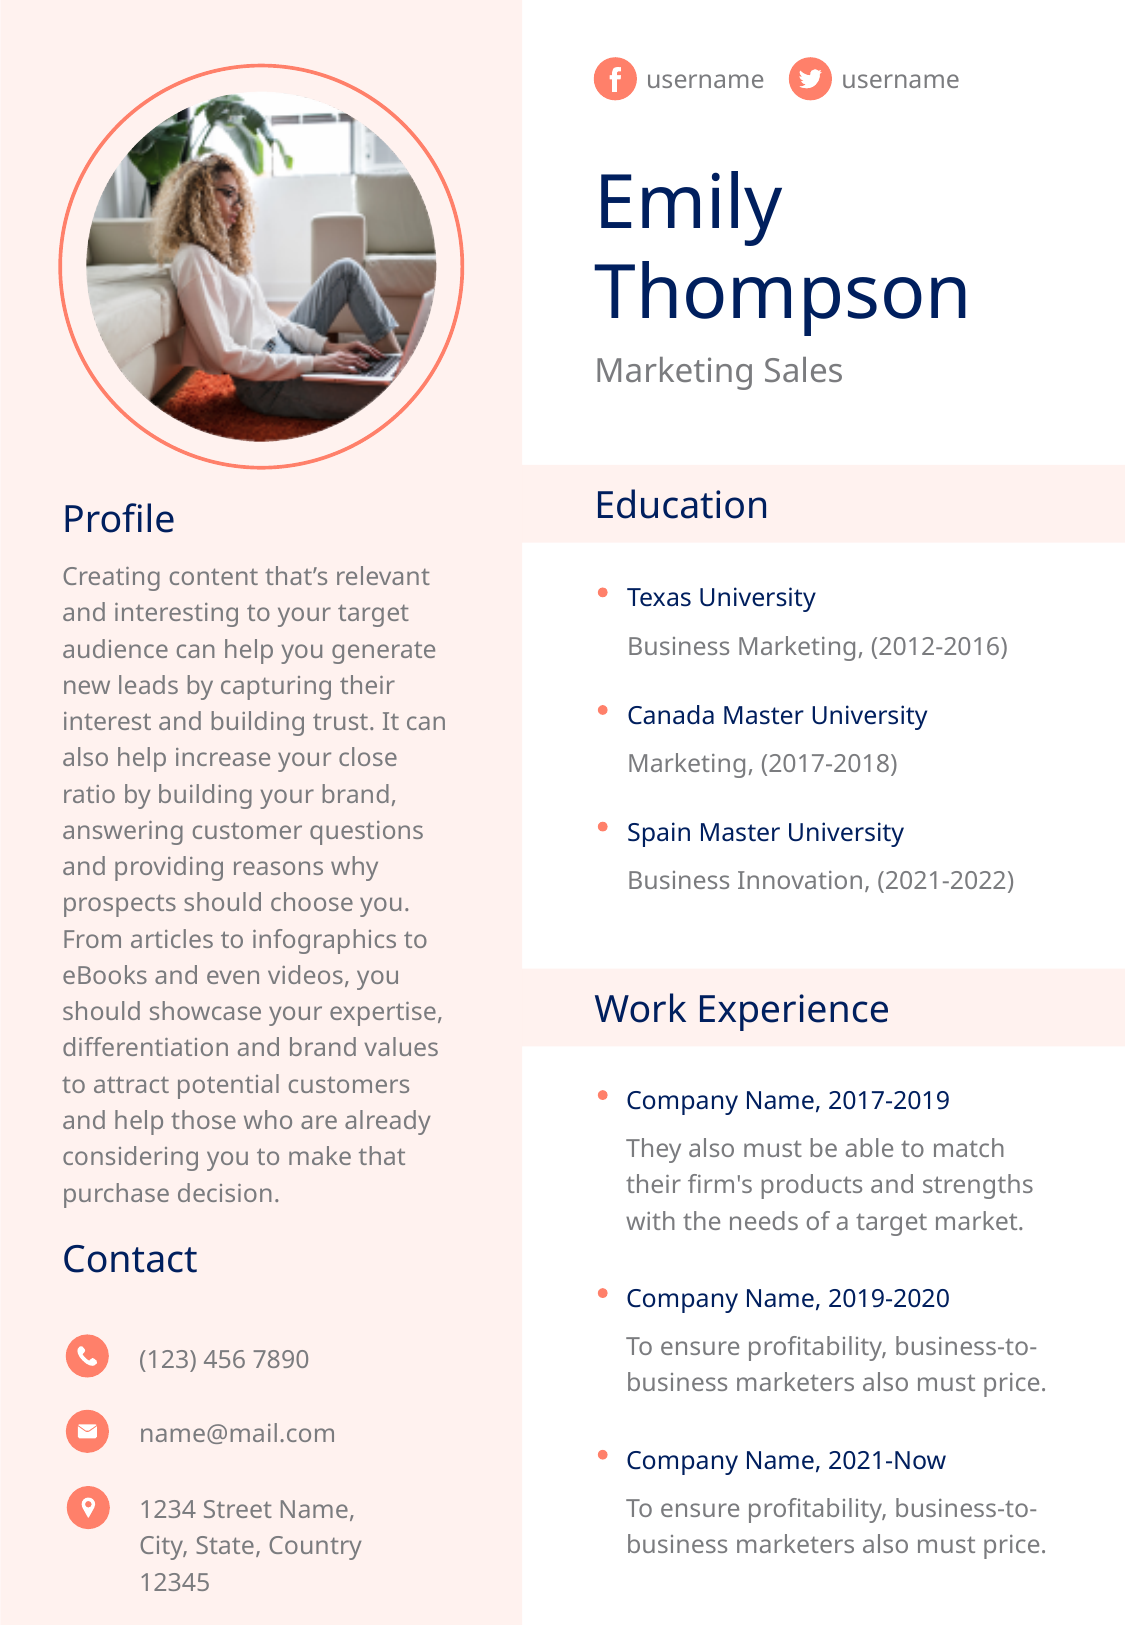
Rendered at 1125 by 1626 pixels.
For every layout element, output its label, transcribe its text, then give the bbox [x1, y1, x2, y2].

text_box [596, 820, 609, 833]
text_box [65, 1334, 109, 1378]
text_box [65, 1409, 109, 1453]
text_box username [826, 56, 977, 101]
text_box username [631, 56, 782, 101]
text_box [124, 1330, 418, 1565]
text_box Creating content that’s relevant and interesting to your target audience can help you generate new leads by capturing their interest and building trust. It can also help increase your close ratio by building your brand, answering customer questions and providing reasons why prospects should choose you. From articles to infographics to eBooks and even videos, you should showcase your expertise, differentiation and brand values to attract potential customers and help those who are already considering you to make that purchase decision. [47, 546, 470, 1215]
text_box Contact [47, 1227, 470, 1288]
text_box [59, 165, 86, 368]
text_box Work Experience [579, 977, 1002, 1038]
text_box Profile [47, 487, 470, 546]
text_box [521, 968, 1125, 1047]
text_box [596, 586, 609, 599]
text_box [611, 1070, 1082, 1564]
text_box [521, 464, 1125, 544]
text_box [160, 442, 362, 469]
text_box [0, 0, 523, 1625]
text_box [66, 1485, 110, 1530]
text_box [579, 145, 1050, 398]
text_box [596, 1448, 609, 1461]
text_box Education [579, 473, 1002, 534]
text_box [437, 166, 464, 367]
picture [86, 91, 437, 442]
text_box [612, 568, 1083, 900]
text_box [161, 64, 362, 91]
text_box [593, 57, 631, 101]
text_box [596, 1089, 609, 1102]
text_box [596, 1287, 609, 1300]
text_box [788, 57, 826, 101]
text_box [596, 703, 609, 716]
